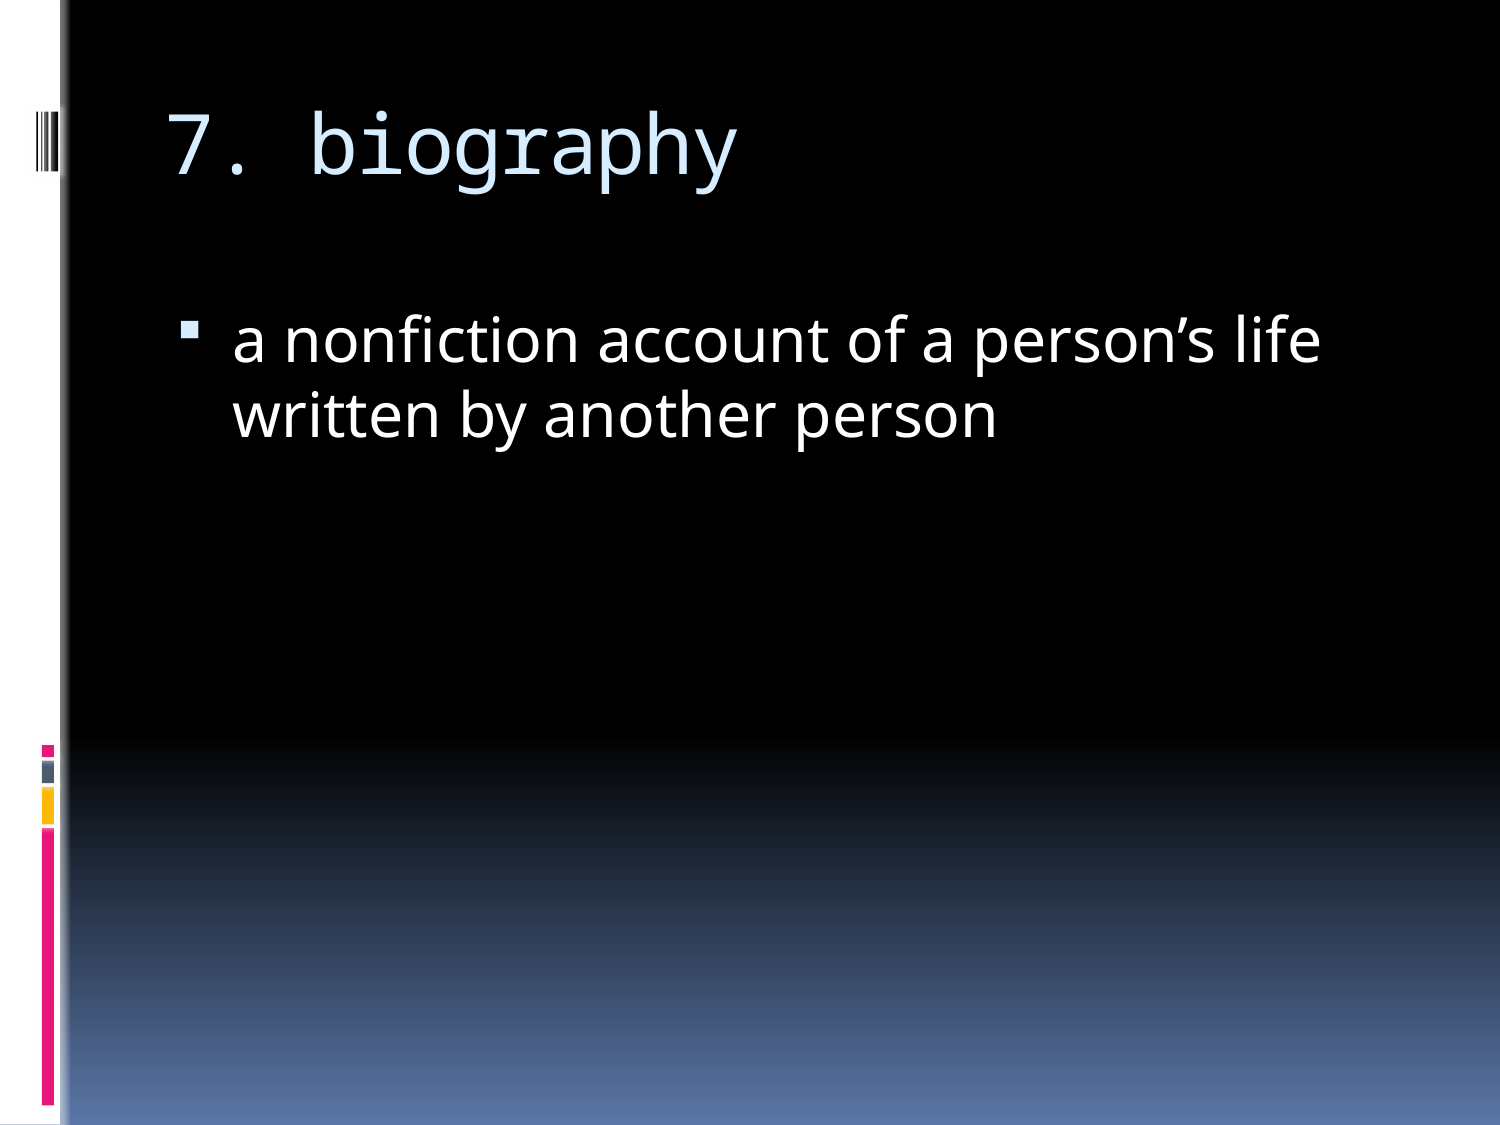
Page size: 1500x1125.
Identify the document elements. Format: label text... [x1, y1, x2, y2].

title 7. biography [150, 83, 1425, 234]
list a nonfiction account of a person’s life written by another person [150, 292, 1425, 1043]
